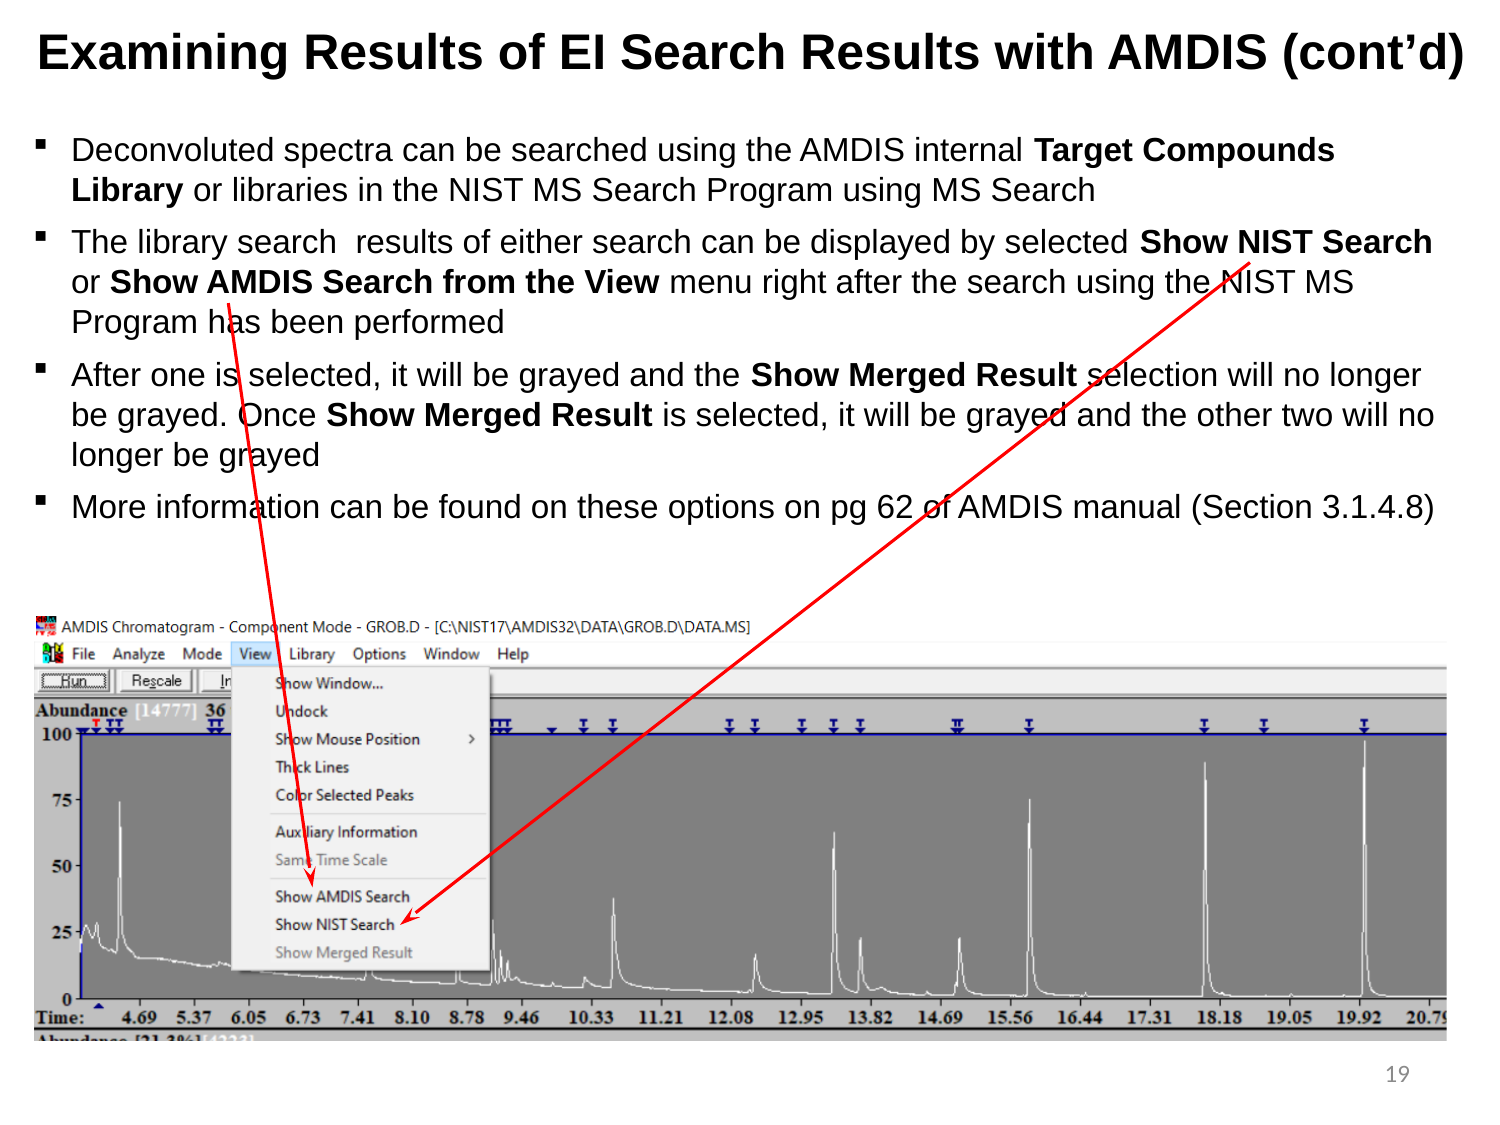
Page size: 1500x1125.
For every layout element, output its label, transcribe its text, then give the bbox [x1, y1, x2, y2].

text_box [399, 262, 1251, 926]
picture [33, 612, 1447, 1041]
text_box Examining Results of EI Search Results with AMDIS (cont’d) [22, 12, 1482, 88]
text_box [228, 302, 313, 888]
text_box Deconvoluted spectra can be searched using the AMDIS internal Target Compounds Library or libraries in the NIST MS Search Program using MS Search The library search results of either search can be displayed by selected Show NIST Search or Show AMDIS Search from the View menu right after the search using the NIST MS Program has been performed After one is selected, it will be grayed and the Show Merged Result selection will no longer be grayed. Once Show Merged Result is selected, it will be grayed and the other two will no longer be grayed More information can be found on these options on pg 62 of AMDIS manual (Section 3.1.4.8) [18, 120, 1463, 533]
slide_number 19 [1074, 1049, 1425, 1103]
